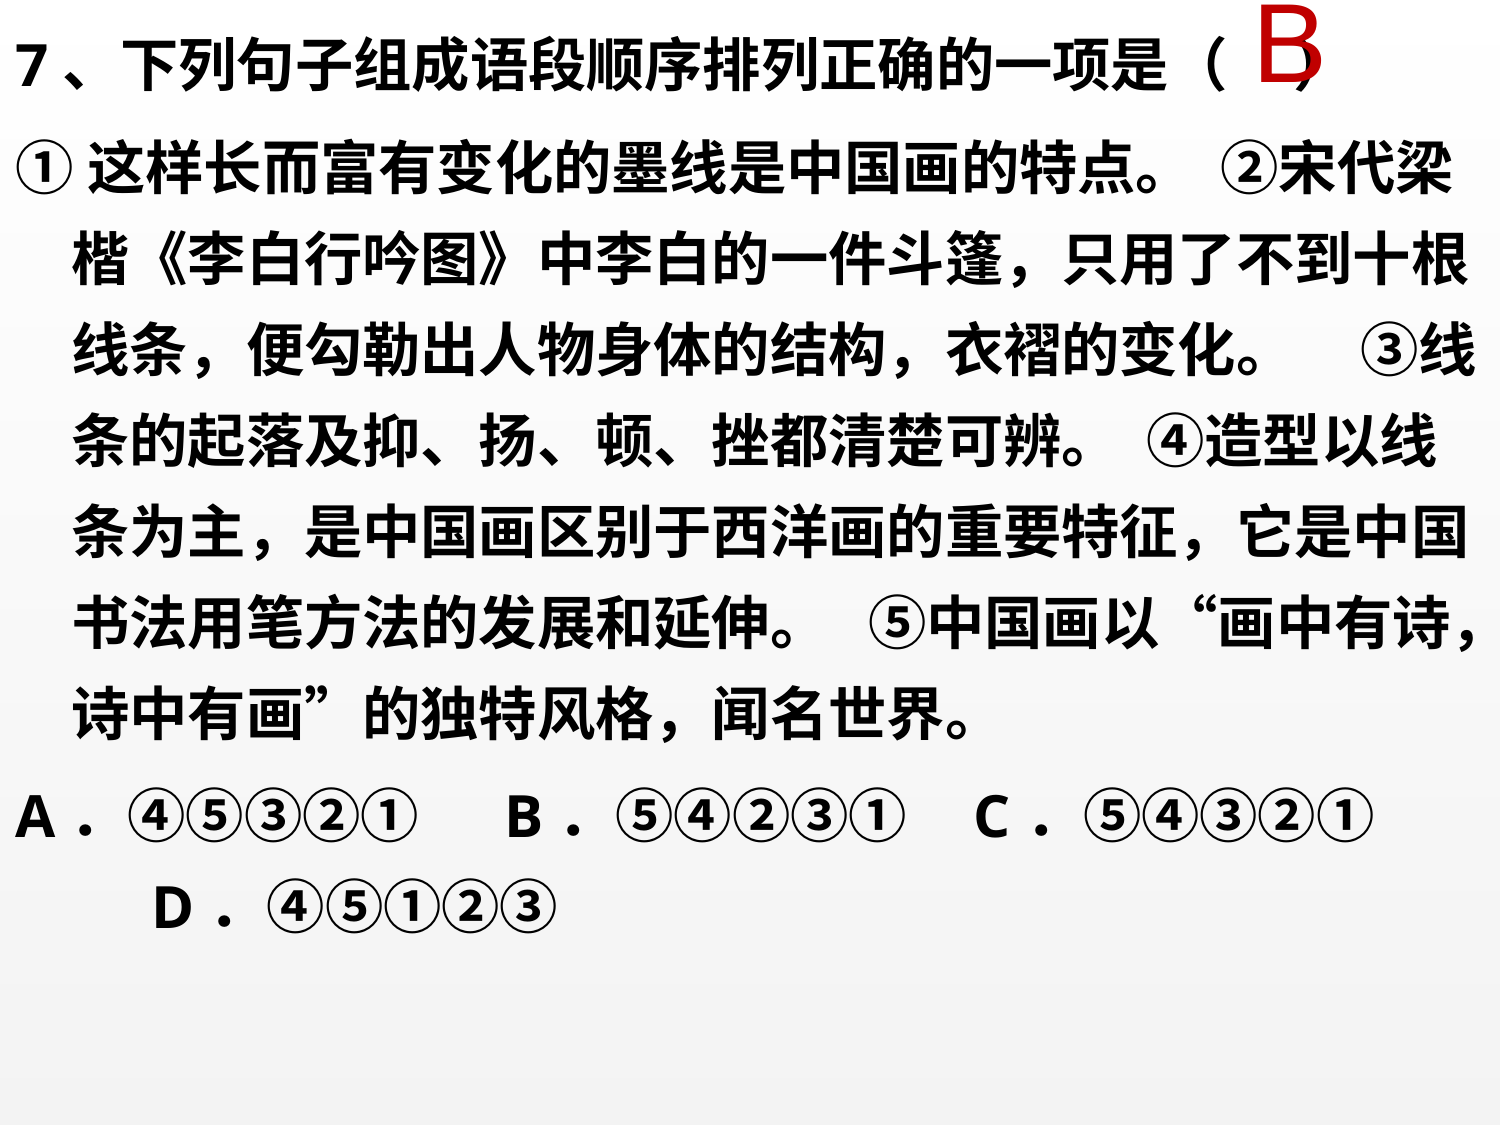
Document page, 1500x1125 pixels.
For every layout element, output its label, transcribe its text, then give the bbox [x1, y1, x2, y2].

text_box B [1237, 0, 1500, 113]
list 7、下列句子组成语段顺序排列正确的一项是（ ） ①这样长而富有变化的墨线是中国画的特点。 ②宋代梁楷《李白行吟图》中李白的一件斗篷，只用了不到十根线条，便勾勒出人物身体的结构，衣褶的变化。 ③线条的起落及抑、扬、顿、挫都清楚可辨。 ④造型以线条为主，是中国画区别于西洋画的重要特征，它是中国书法用笔方法的发展和延伸。 ⑤中国画以“画中有诗，诗中有画”的独特风格，闻名世界。 A．④⑤③②① B．⑤④②③① C．⑤④③②① D．④⑤①②③ [0, 0, 1500, 1005]
